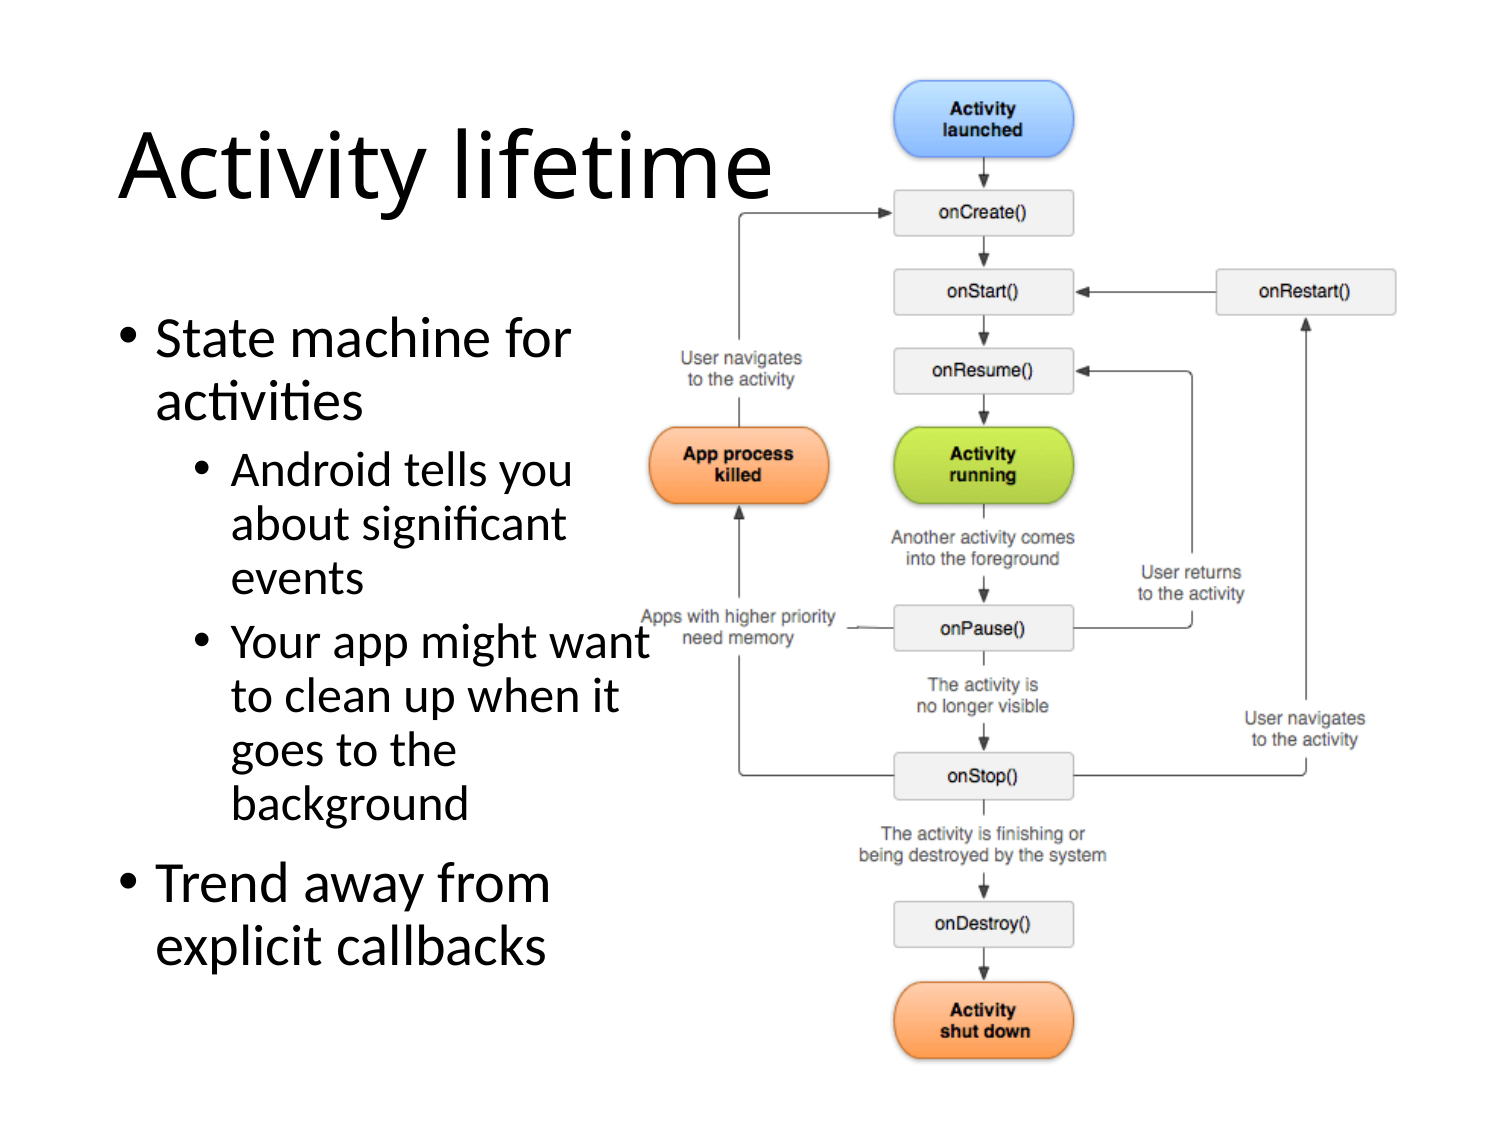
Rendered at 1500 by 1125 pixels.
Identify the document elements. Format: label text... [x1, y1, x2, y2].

picture [617, 59, 1412, 1082]
title Activity lifetime [103, 59, 617, 278]
list State machine for activities Android tells you about significant events Your app might want to clean up when it goes to the background Trend away from explicit callbacks [103, 299, 617, 1014]
